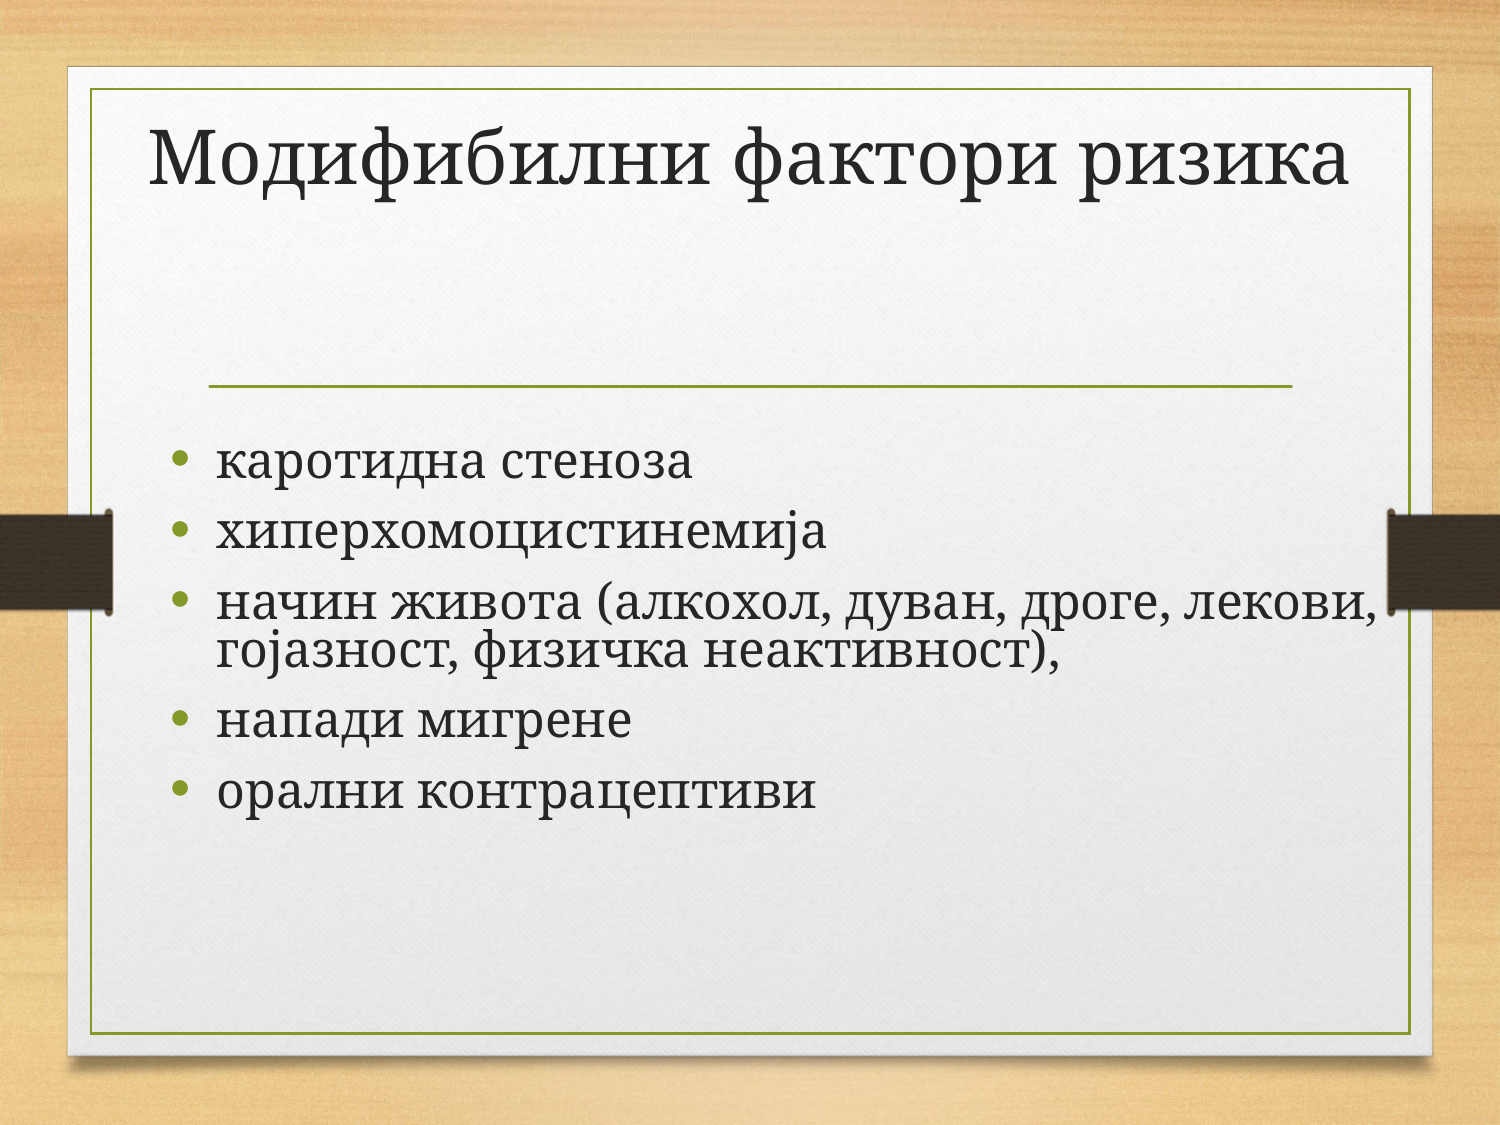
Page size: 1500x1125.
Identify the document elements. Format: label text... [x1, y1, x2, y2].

picture [0, 0, 1500, 1125]
title Модифибилни фактори ризика [75, 90, 1425, 218]
list каротидна стеноза хиперхомоцистинемија начин живота (алкохол, дуван, дроге, лекови, гојазност, физичка неактивност), напади мигрене орални контрацептиви [154, 432, 1430, 929]
